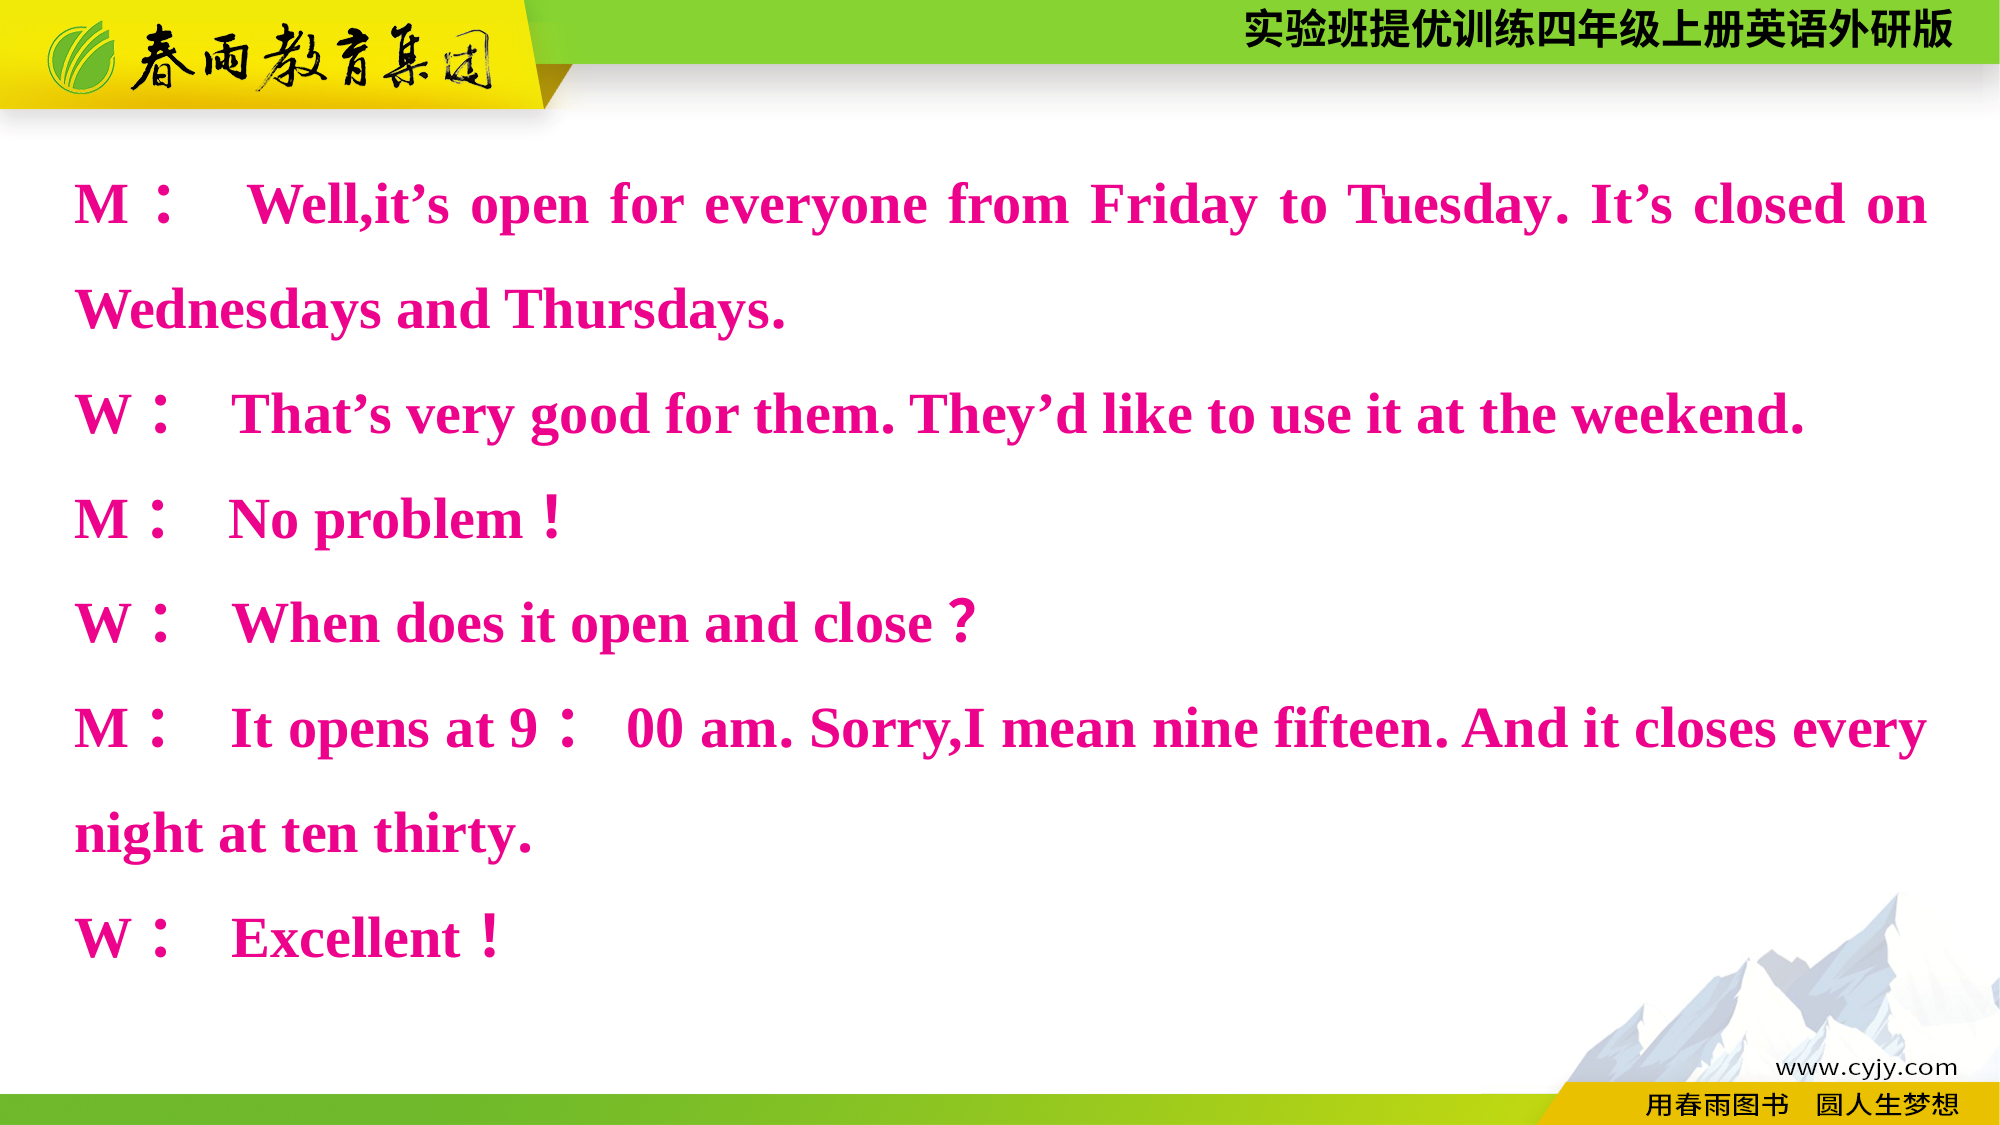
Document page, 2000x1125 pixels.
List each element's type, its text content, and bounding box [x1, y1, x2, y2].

picture [0, 0, 2000, 1125]
list M： Well,it’s open for everyone from Friday to Tuesday. It’s closed on Wednesdays and Thursdays. W： That’s very good for them. They’d like to use it at the weekend. M： No problem！ W： When does it open and close？ M： It opens at 9：00 am. Sorry,I mean nine fifteen. And it closes every night at ten thirty. W： Excellent！ [59, 122, 1944, 973]
